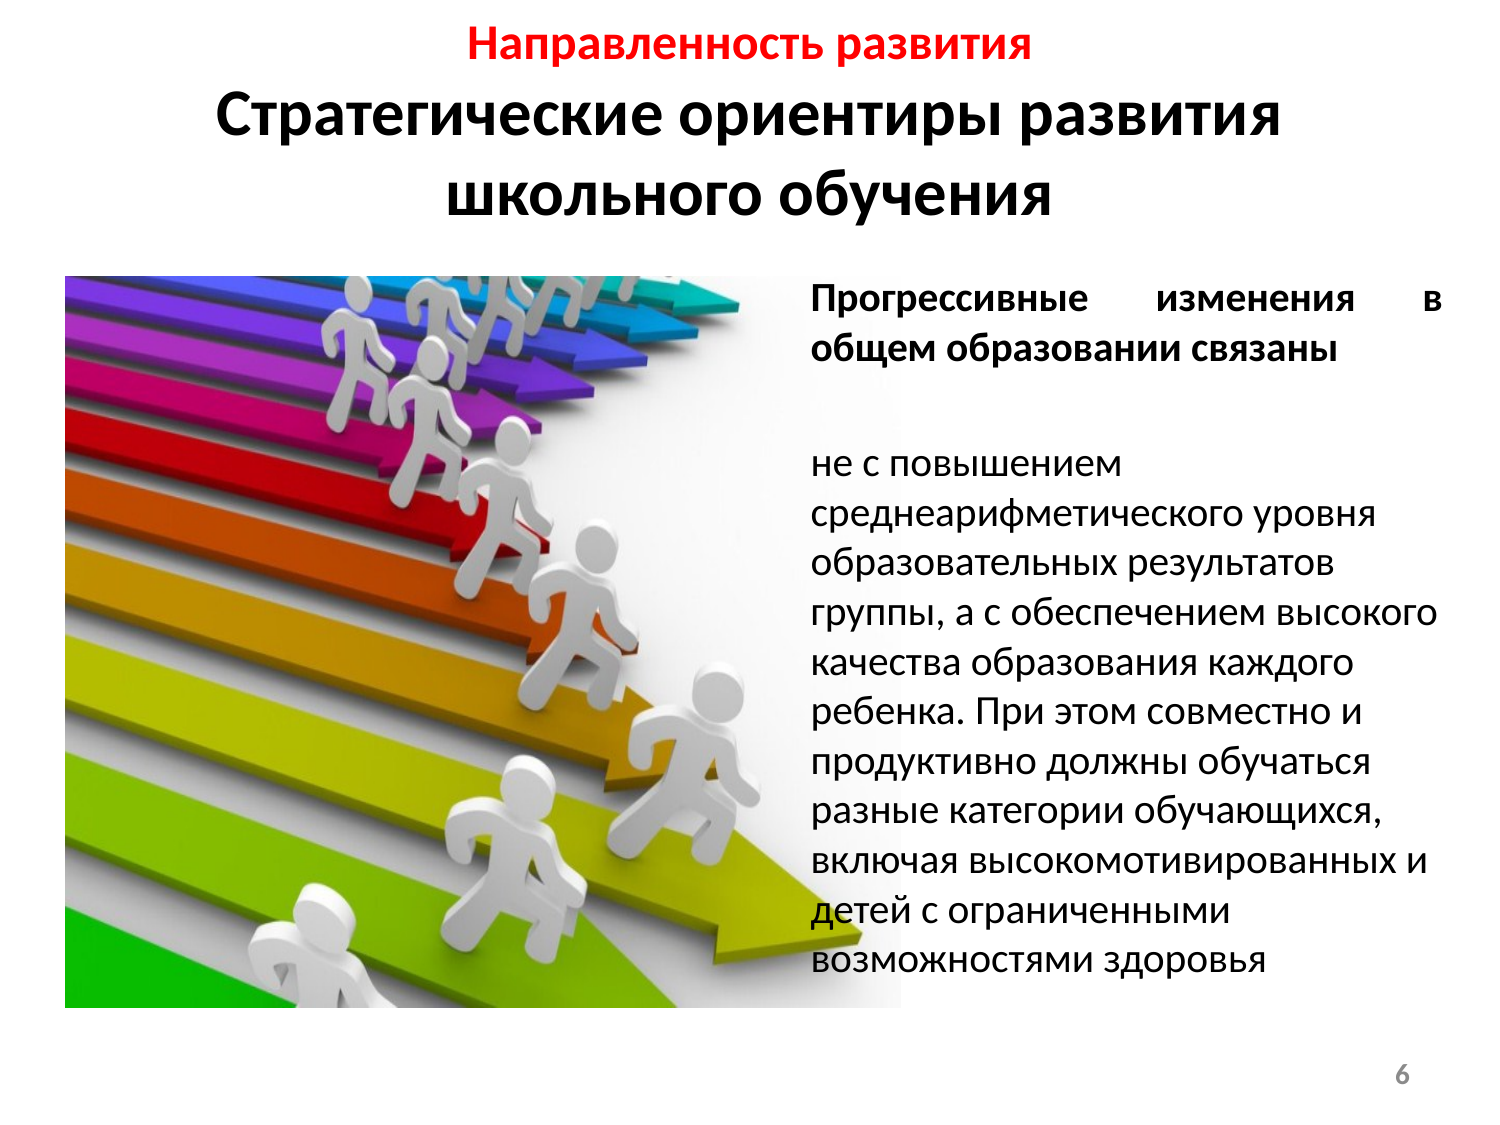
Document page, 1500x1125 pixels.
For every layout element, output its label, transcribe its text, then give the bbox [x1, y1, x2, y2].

slide_number 6 [1074, 1042, 1425, 1103]
list Прогрессивные изменения в общем образовании связаны не с повышением среднеарифметического уровня образовательных результатов группы, а с обеспечением высокого качества образования каждого ребенка. При этом совместно и продуктивно должны обучаться разные категории обучающихся, включая высокомотивированных и детей с ограниченными возможностями здоровья [795, 262, 1459, 1006]
title Направленность развития Стратегические ориентиры развития школьного обучения [74, 35, 1426, 203]
picture [65, 276, 901, 1009]
